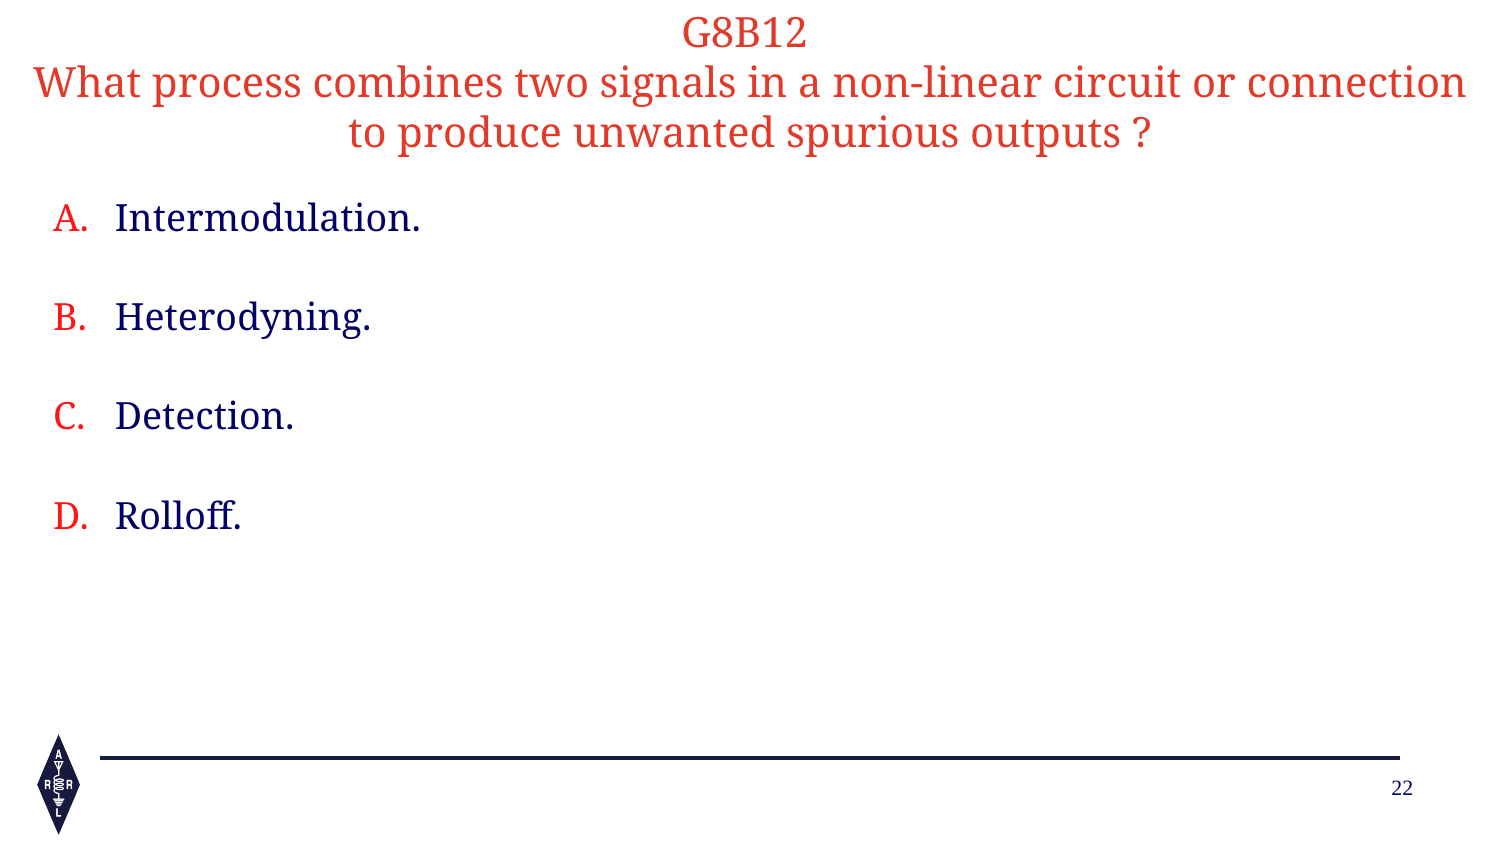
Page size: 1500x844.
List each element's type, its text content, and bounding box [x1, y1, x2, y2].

text_box Intermodulation. Heterodyning. Detection. Rolloff. [41, 142, 1452, 572]
text_box 22 [1074, 768, 1425, 827]
text_box G8B12 What process combines two signals in a non-linear circuit or connection to produce unwanted spurious outputs ? [0, 0, 1500, 175]
picture [37, 734, 80, 835]
